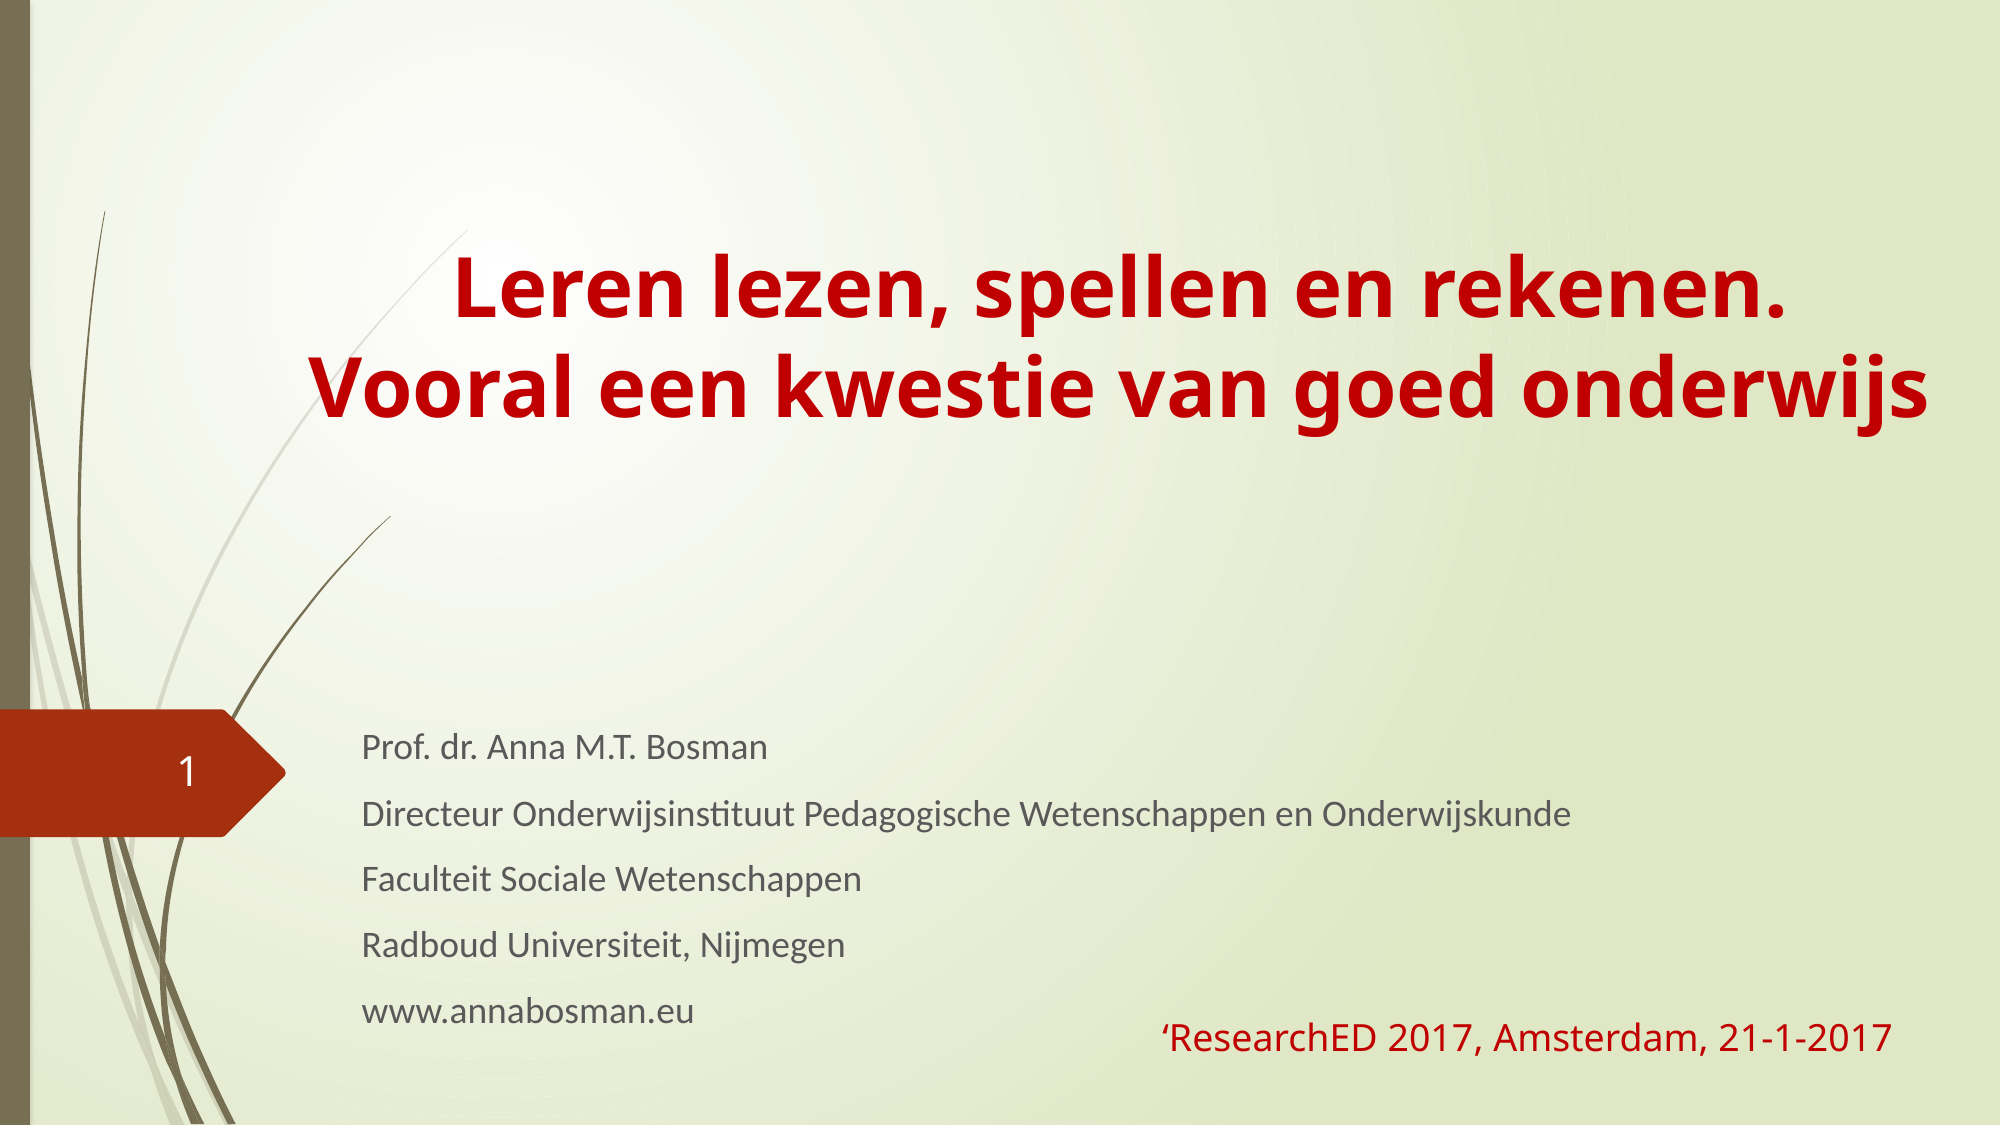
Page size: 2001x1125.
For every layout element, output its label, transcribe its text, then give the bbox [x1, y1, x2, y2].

title Leren lezen, spellen en rekenen. Vooral een kwestie van goed onderwijs [274, 183, 1966, 443]
slide_number 1 [87, 743, 216, 803]
subtitle Prof. dr. Anna M.T. Bosman Directeur Onderwijsinstituut Pedagogische Wetenschappen en Onderwijskunde Faculteit Sociale Wetenschappen Radboud Universiteit, Nijmegen www.annabosman.eu [346, 715, 1898, 1043]
footer ‘ResearchED 2017, Amsterdam, 21-1-2017 [1147, 1006, 2000, 1067]
